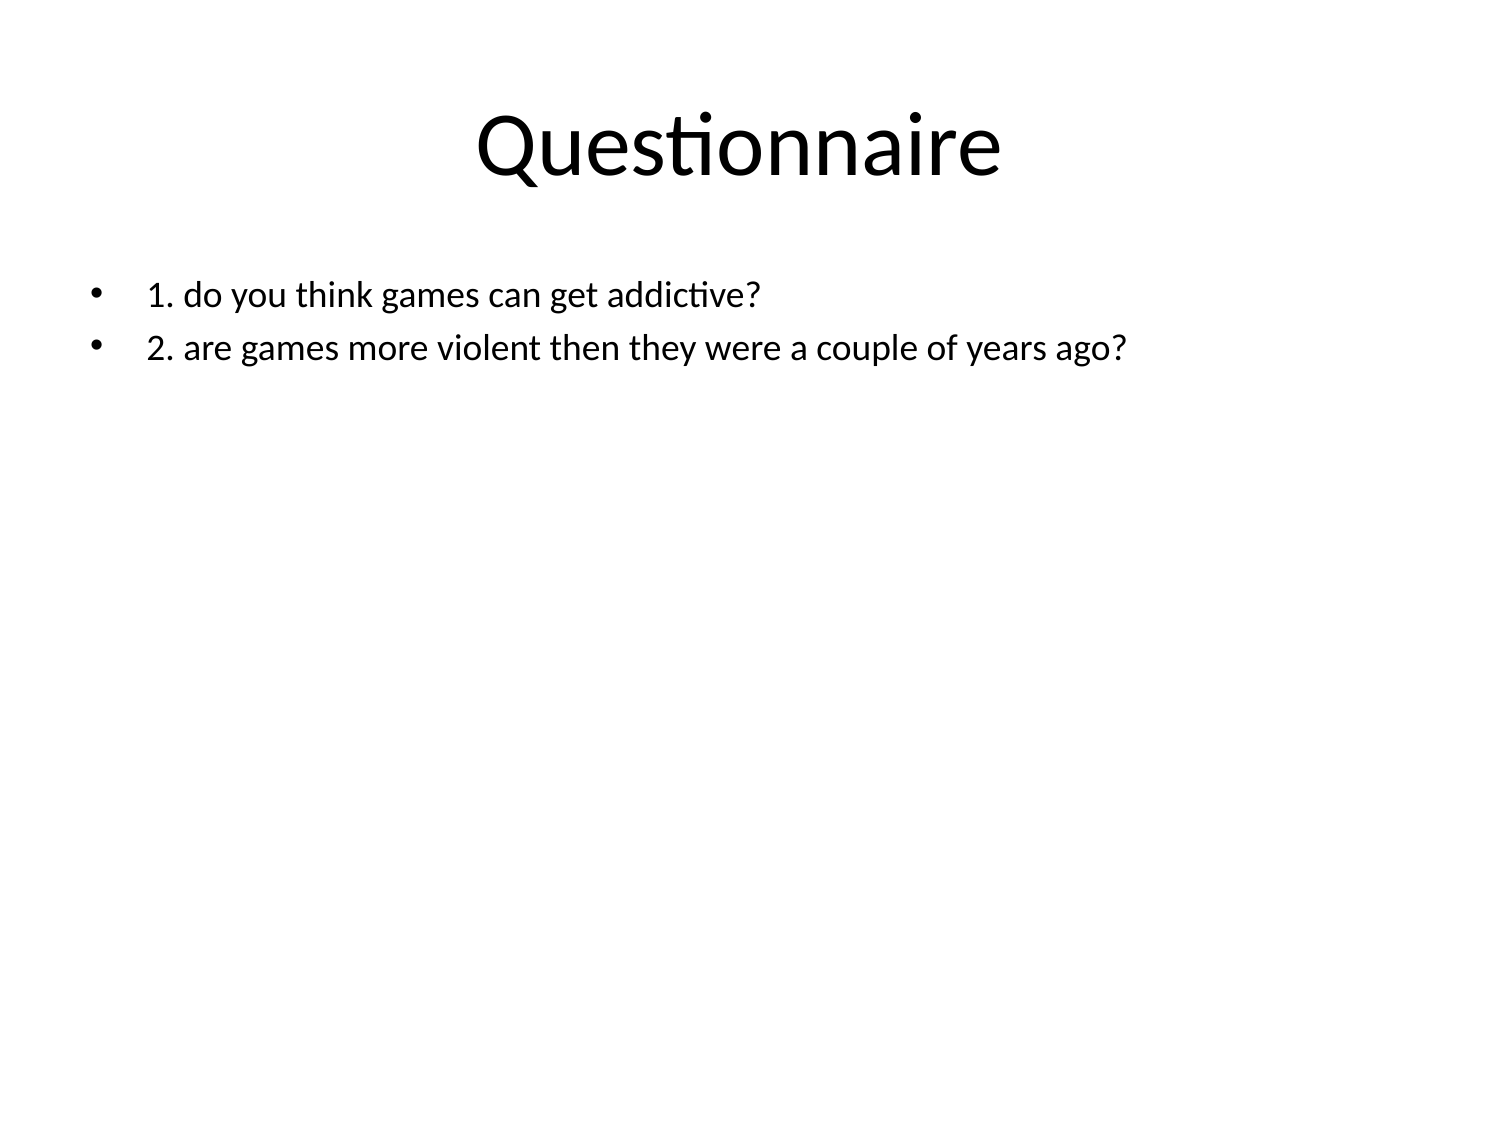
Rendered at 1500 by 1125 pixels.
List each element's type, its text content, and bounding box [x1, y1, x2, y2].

list 1. do you think games can get addictive? 2. are games more violent then they were a couple of years ago? [75, 262, 1425, 1005]
title Questionnaire [75, 45, 1425, 233]
